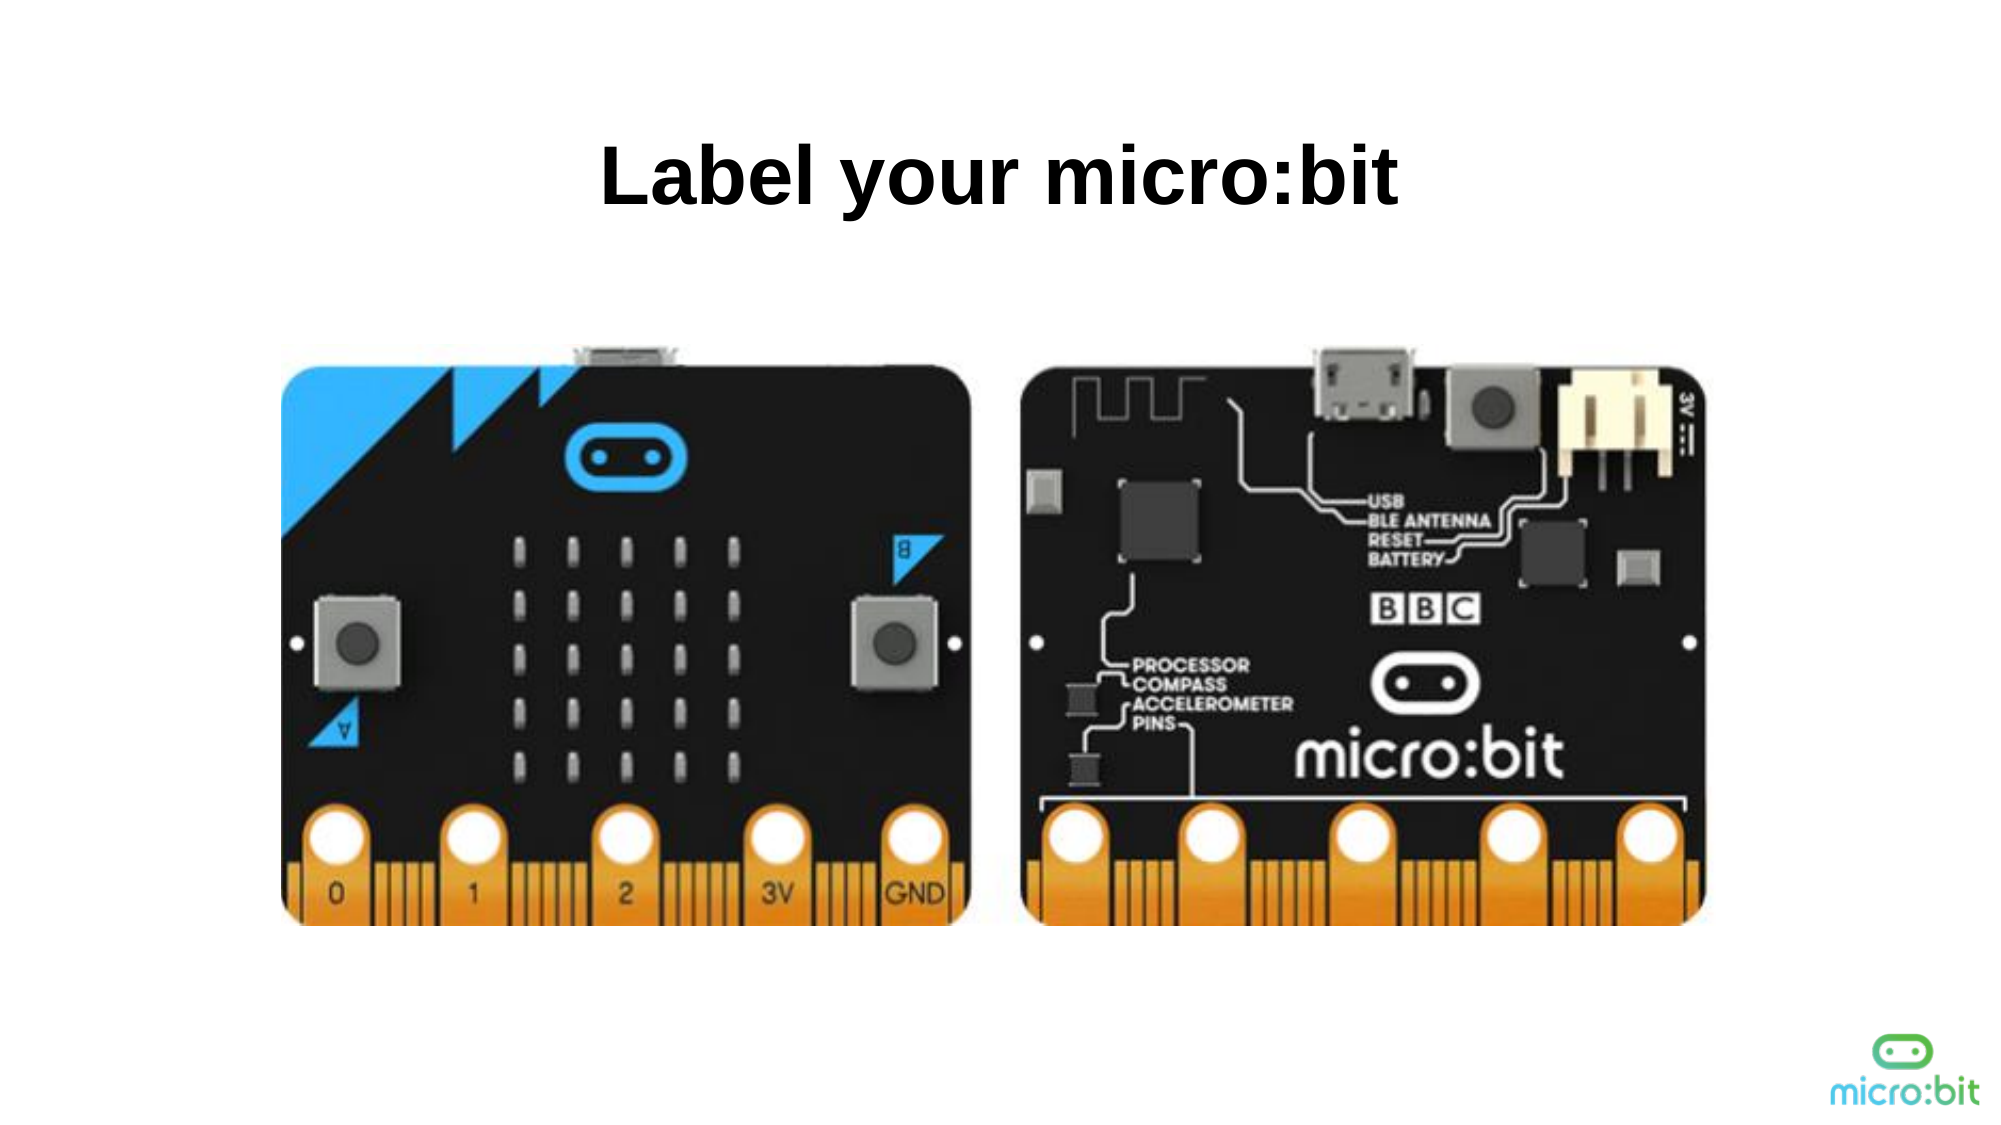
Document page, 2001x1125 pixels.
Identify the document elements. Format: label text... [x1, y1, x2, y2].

picture [1830, 1029, 1980, 1106]
picture [281, 343, 1717, 927]
text_box Label your micro:bit [124, 0, 1876, 691]
